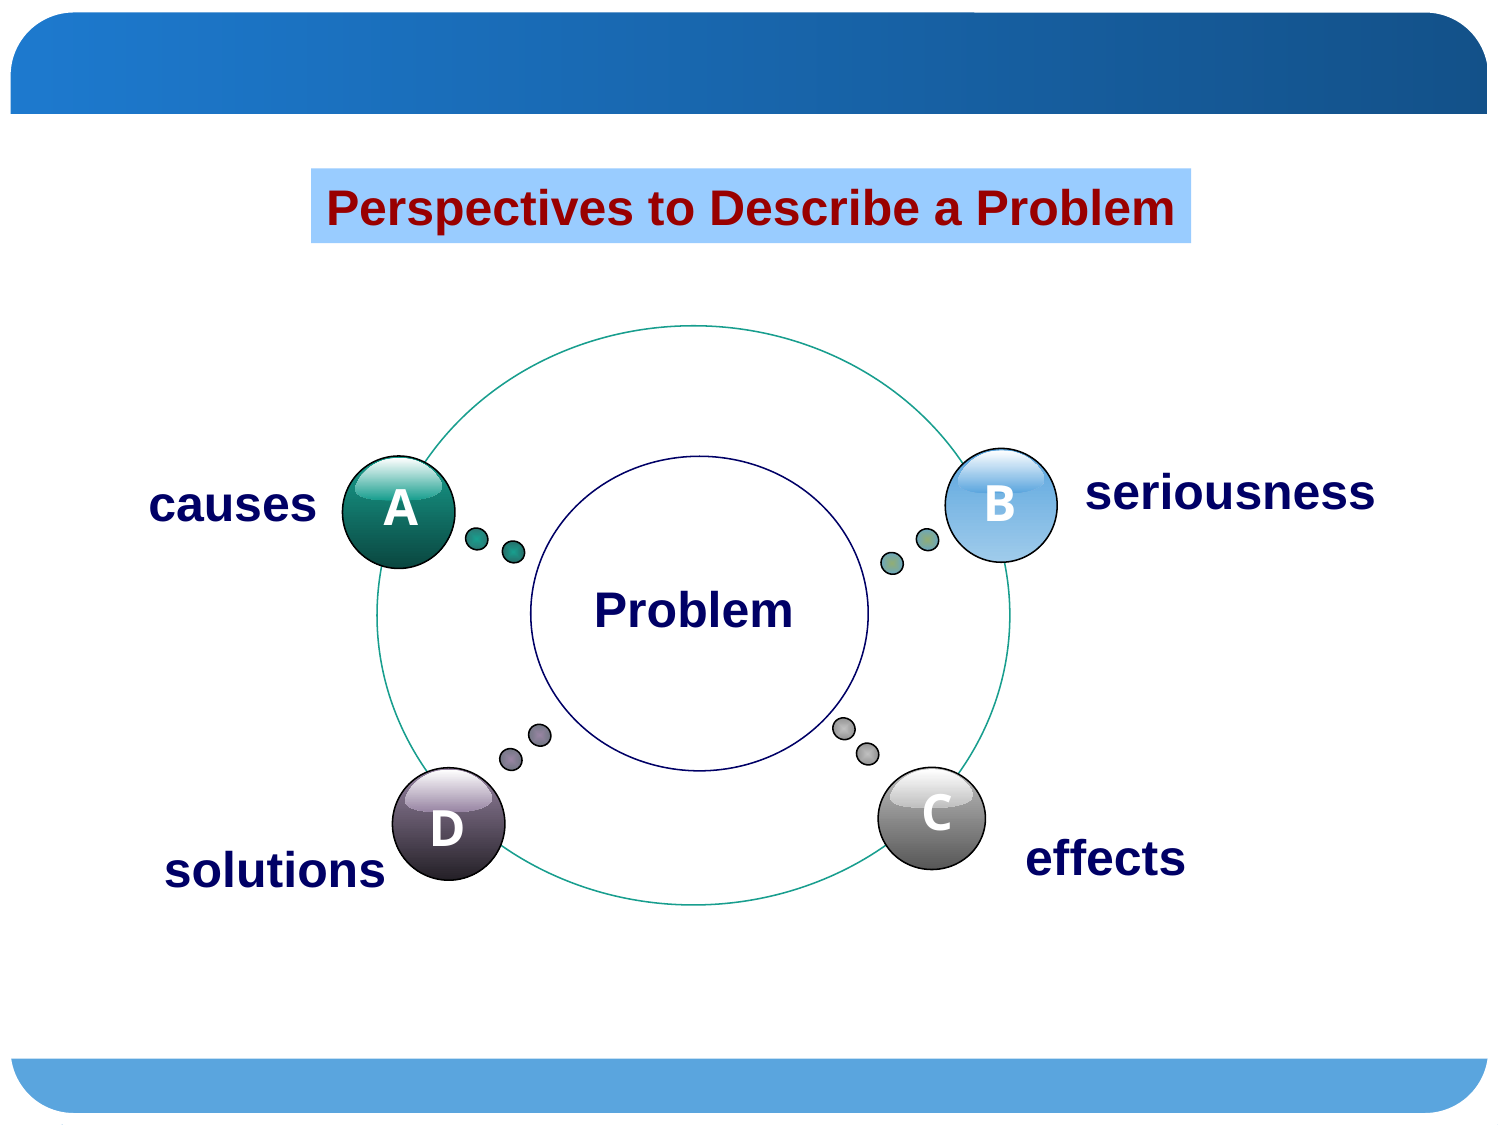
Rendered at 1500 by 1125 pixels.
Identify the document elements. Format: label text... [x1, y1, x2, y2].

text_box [880, 448, 1412, 575]
text_box Problem [579, 570, 809, 645]
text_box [76, 455, 526, 569]
text_box Perspectives to Describe a Problem [311, 168, 1192, 244]
text_box [377, 325, 1010, 905]
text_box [118, 724, 553, 906]
text_box [530, 456, 869, 771]
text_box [832, 717, 1281, 894]
